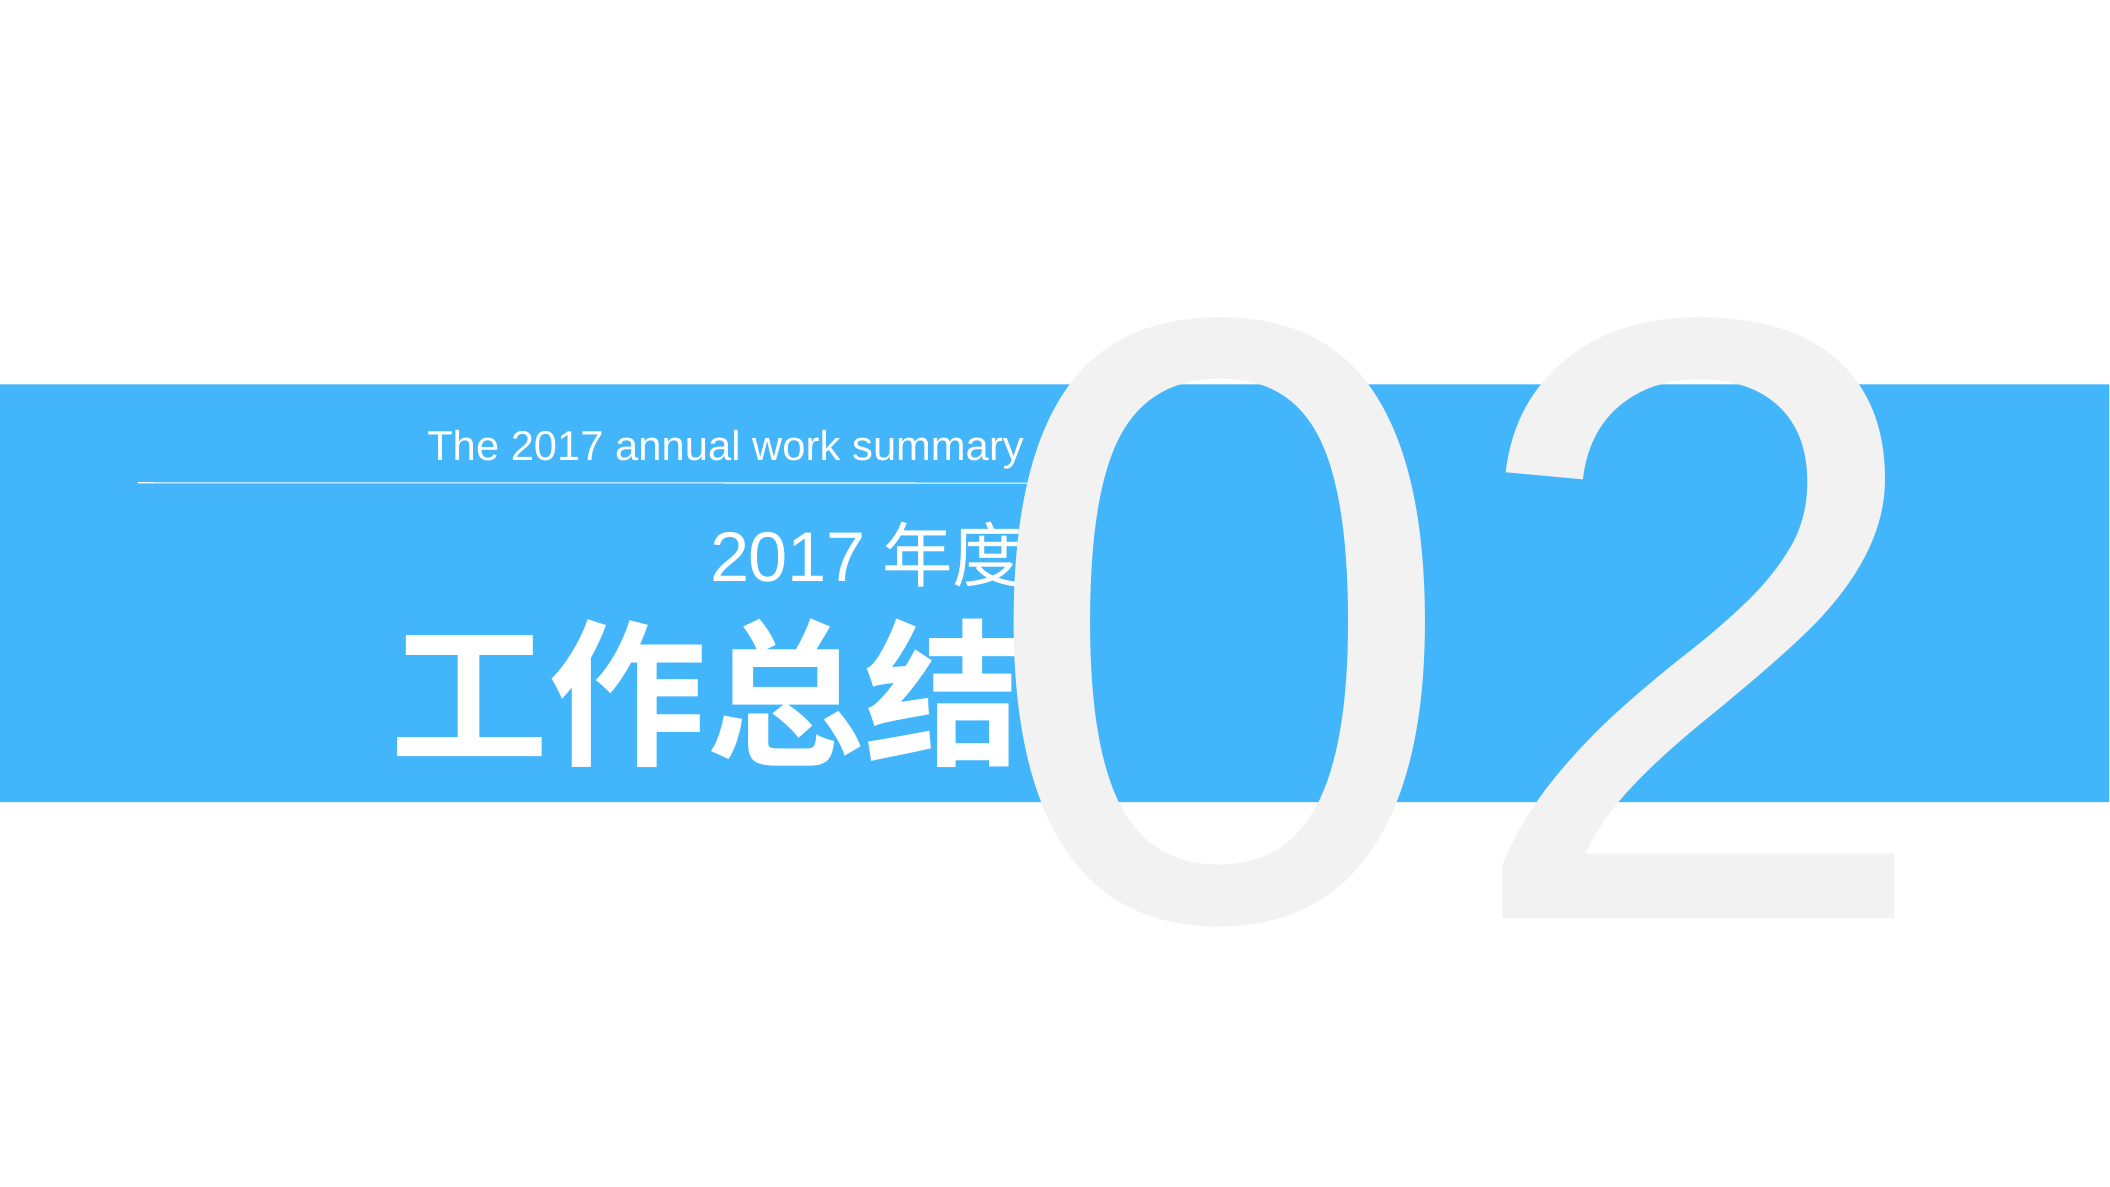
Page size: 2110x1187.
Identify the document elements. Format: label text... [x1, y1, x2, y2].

text_box The 2017 annual work summary [412, 411, 965, 476]
text_box 02 [965, 50, 1953, 1098]
text_box [0, 384, 965, 803]
text_box [1953, 384, 2110, 803]
text_box 2017年度 工作总结 [375, 503, 965, 793]
